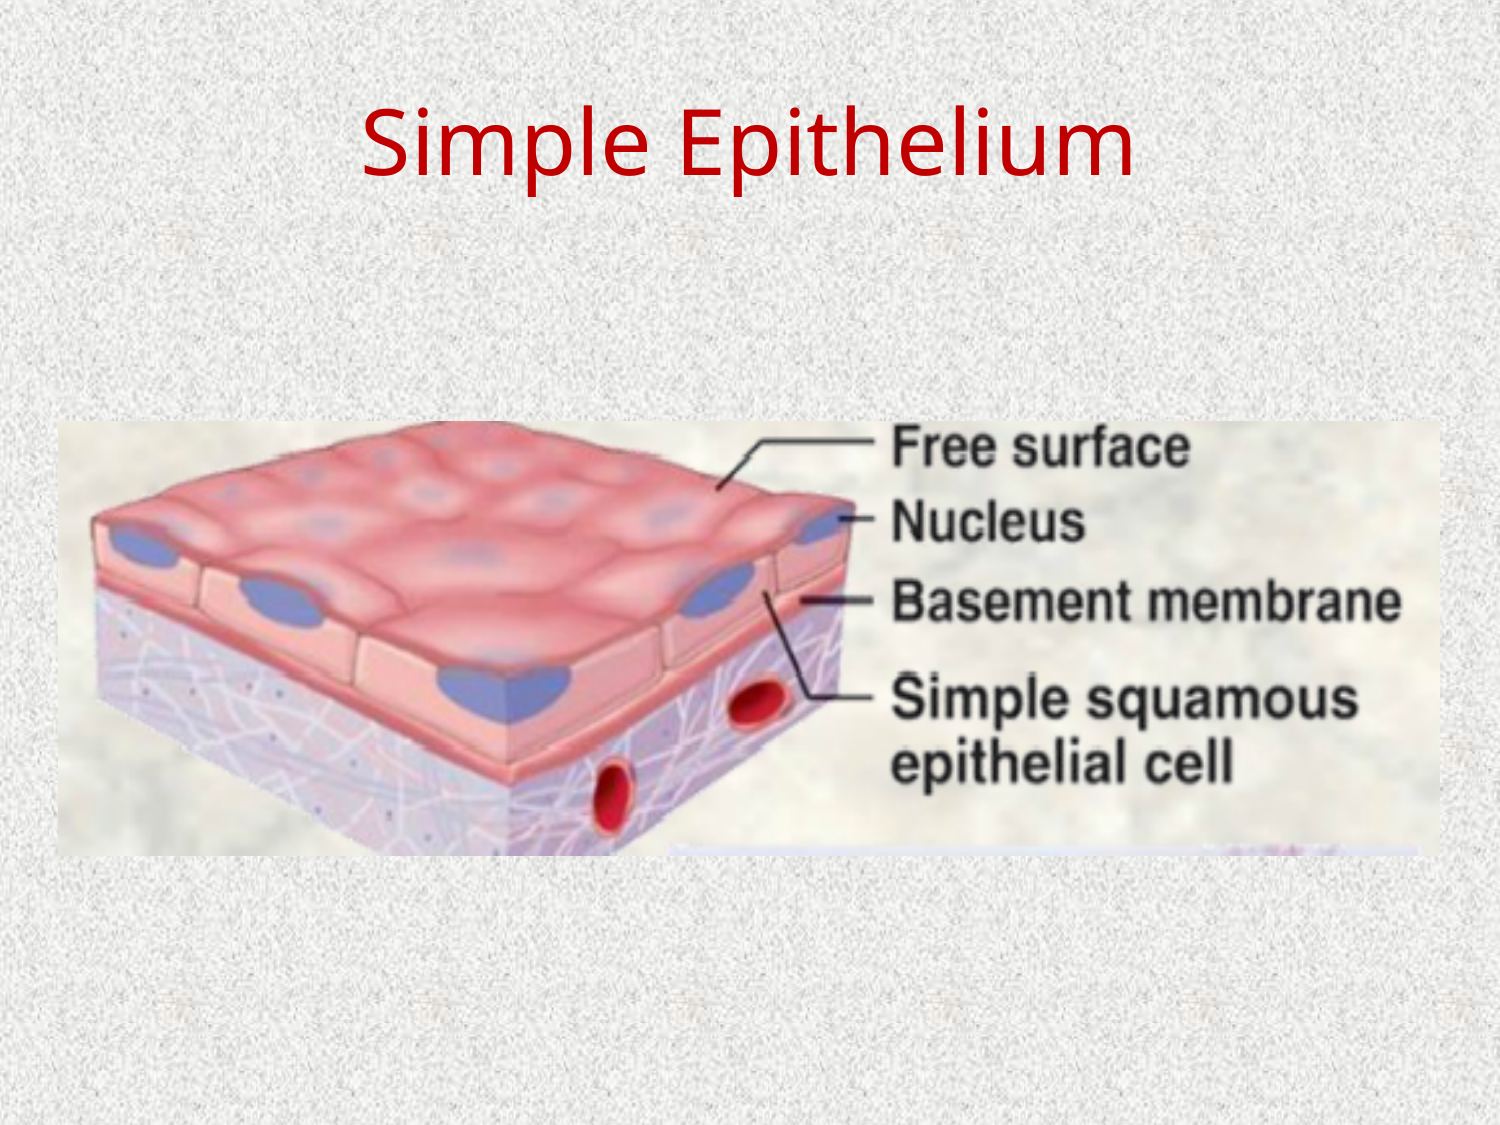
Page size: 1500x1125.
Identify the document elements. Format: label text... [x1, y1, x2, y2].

picture [0, 0, 1500, 1125]
title Simple Epithelium [75, 45, 1425, 233]
